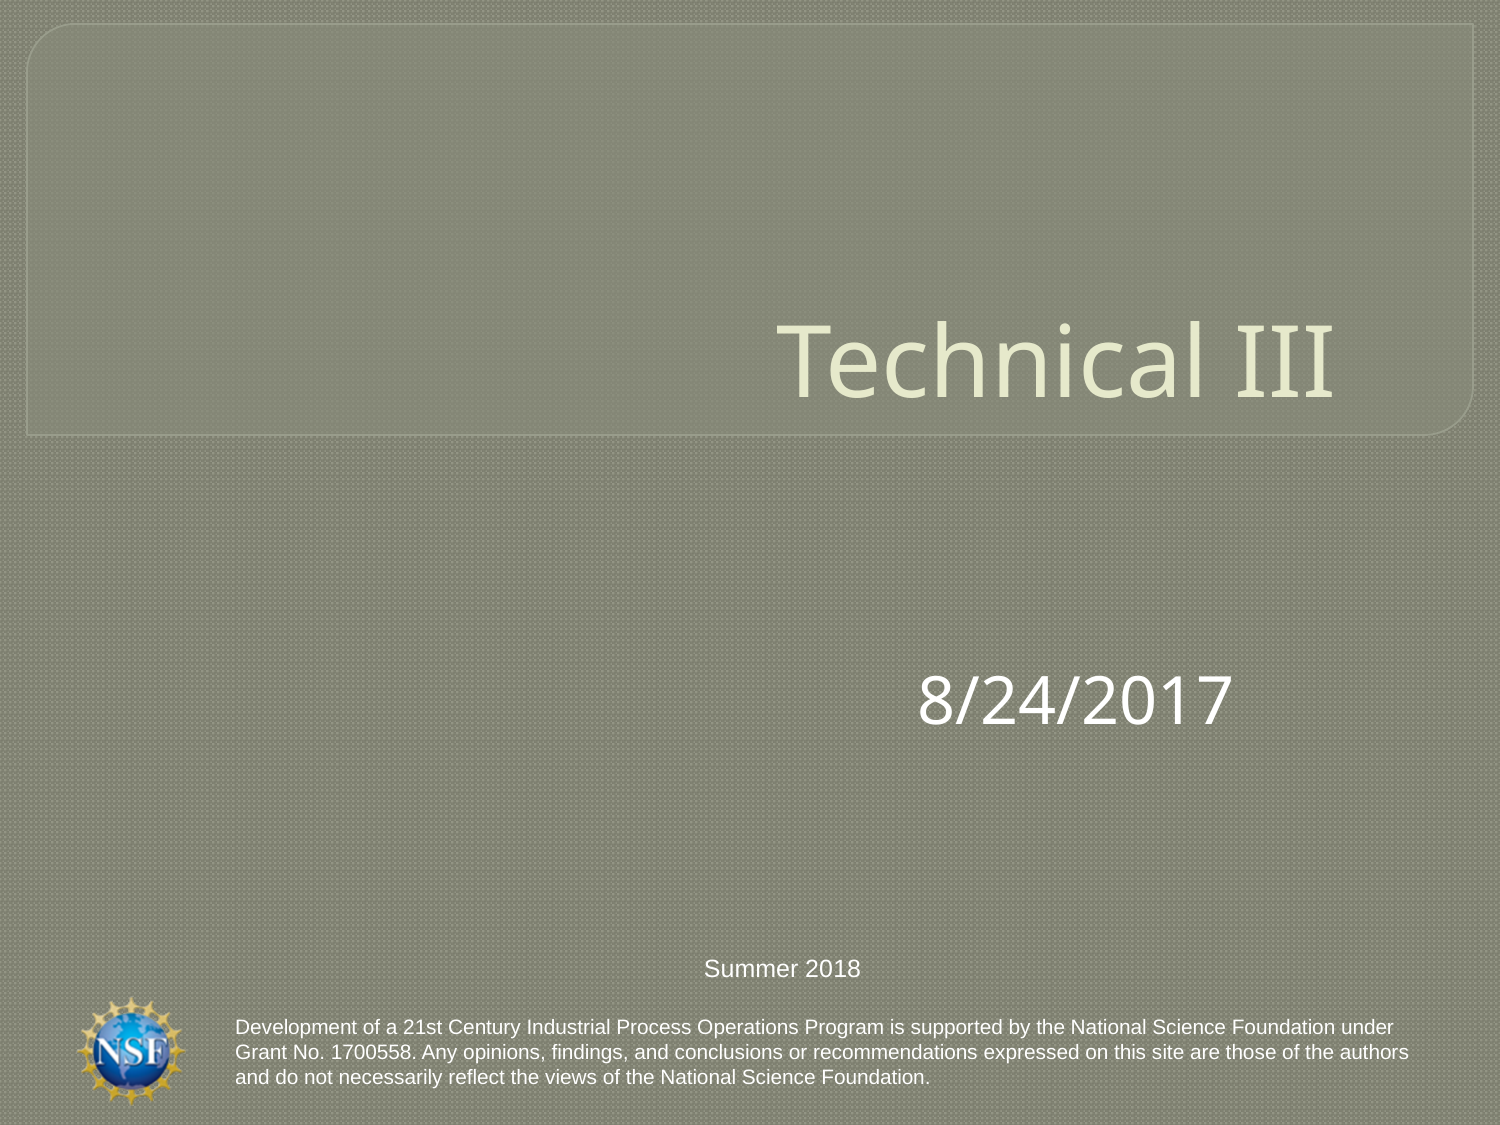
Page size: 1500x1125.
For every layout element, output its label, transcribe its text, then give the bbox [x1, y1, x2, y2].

text_box Summer 2018 [688, 945, 877, 1006]
subtitle 8/24/2017 [225, 650, 1275, 938]
picture [75, 996, 186, 1106]
title Technical III [76, 62, 1427, 425]
text_box Development of a 21st Century Industrial Process Operations Program is supported by the National Science Foundation under Grant No. 1700558. Any opinions, findings, and conclusions or recommendations expressed on this site are those of the authors and do not necessarily reflect the views of the National Science Foundation. [220, 1006, 1452, 1096]
